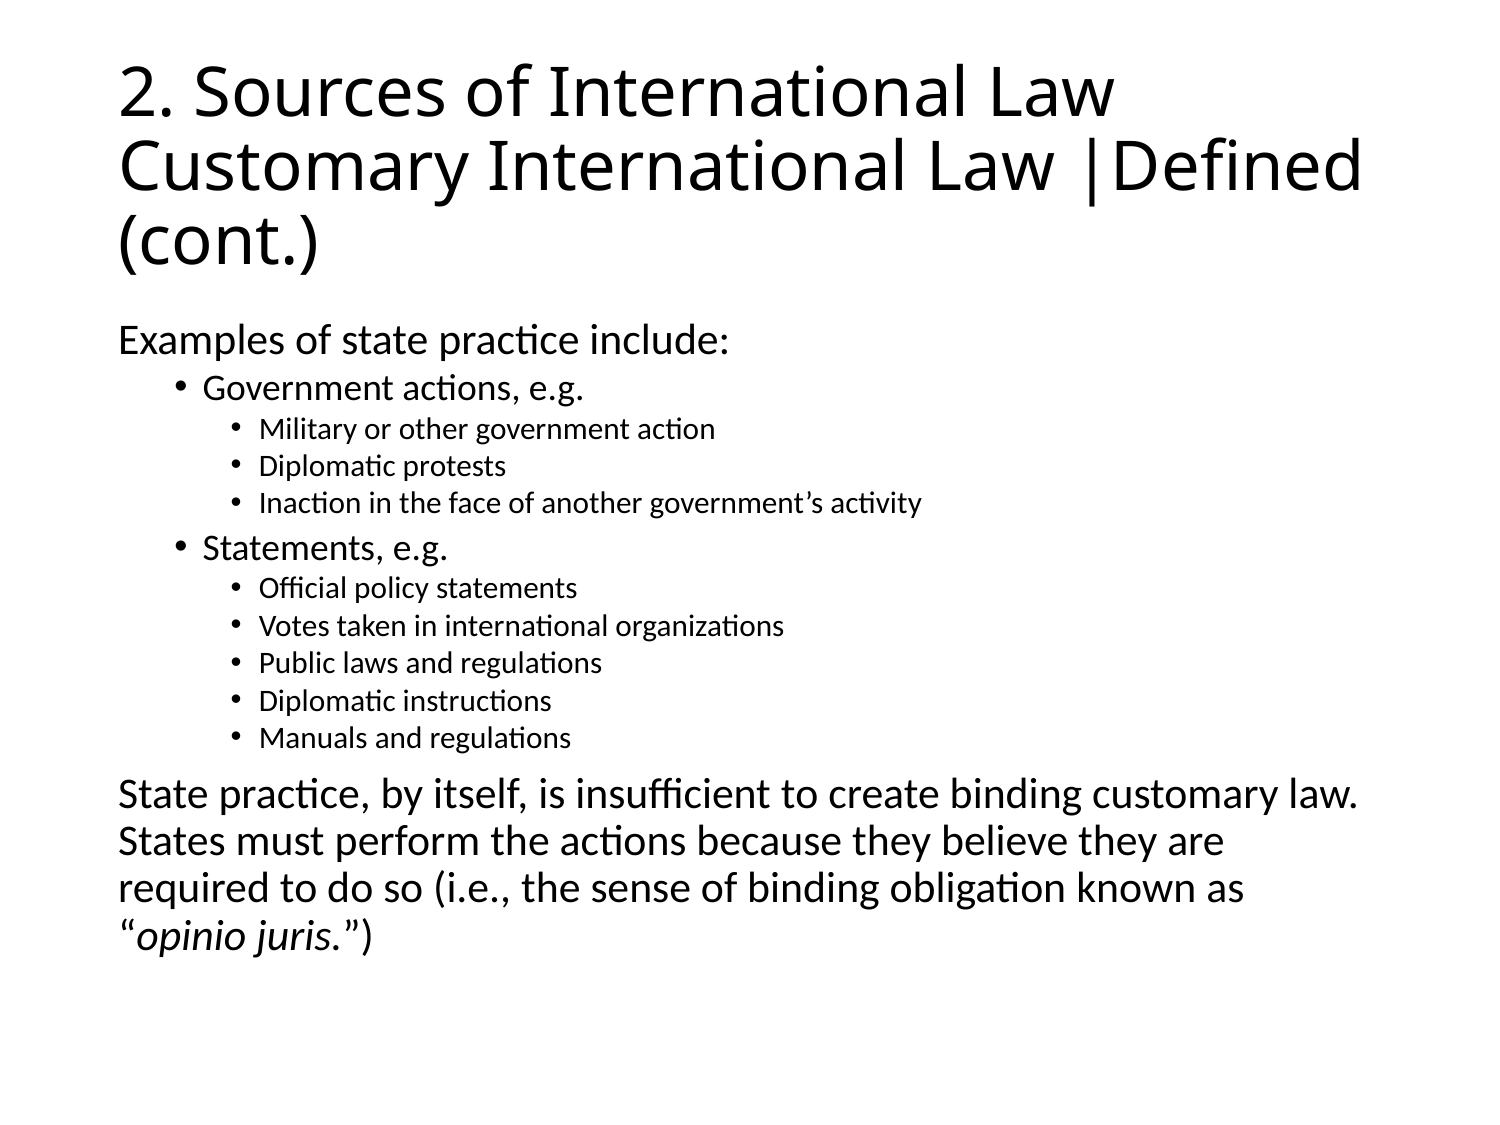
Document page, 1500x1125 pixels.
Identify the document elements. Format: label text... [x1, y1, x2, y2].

list Examples of state practice include: Government actions, e.g. Military or other government action Diplomatic protests Inaction in the face of another government’s activity Statements, e.g. Official policy statements Votes taken in international organizations Public laws and regulations Diplomatic instructions Manuals and regulations State practice, by itself, is insufficient to create binding customary law. States must perform the actions because they believe they are required to do so (i.e., the sense of binding obligation known as “opinio juris.”) [102, 302, 1398, 1017]
title 2. Sources of International Law Customary International Law |Defined (cont.) [102, 59, 1398, 278]
